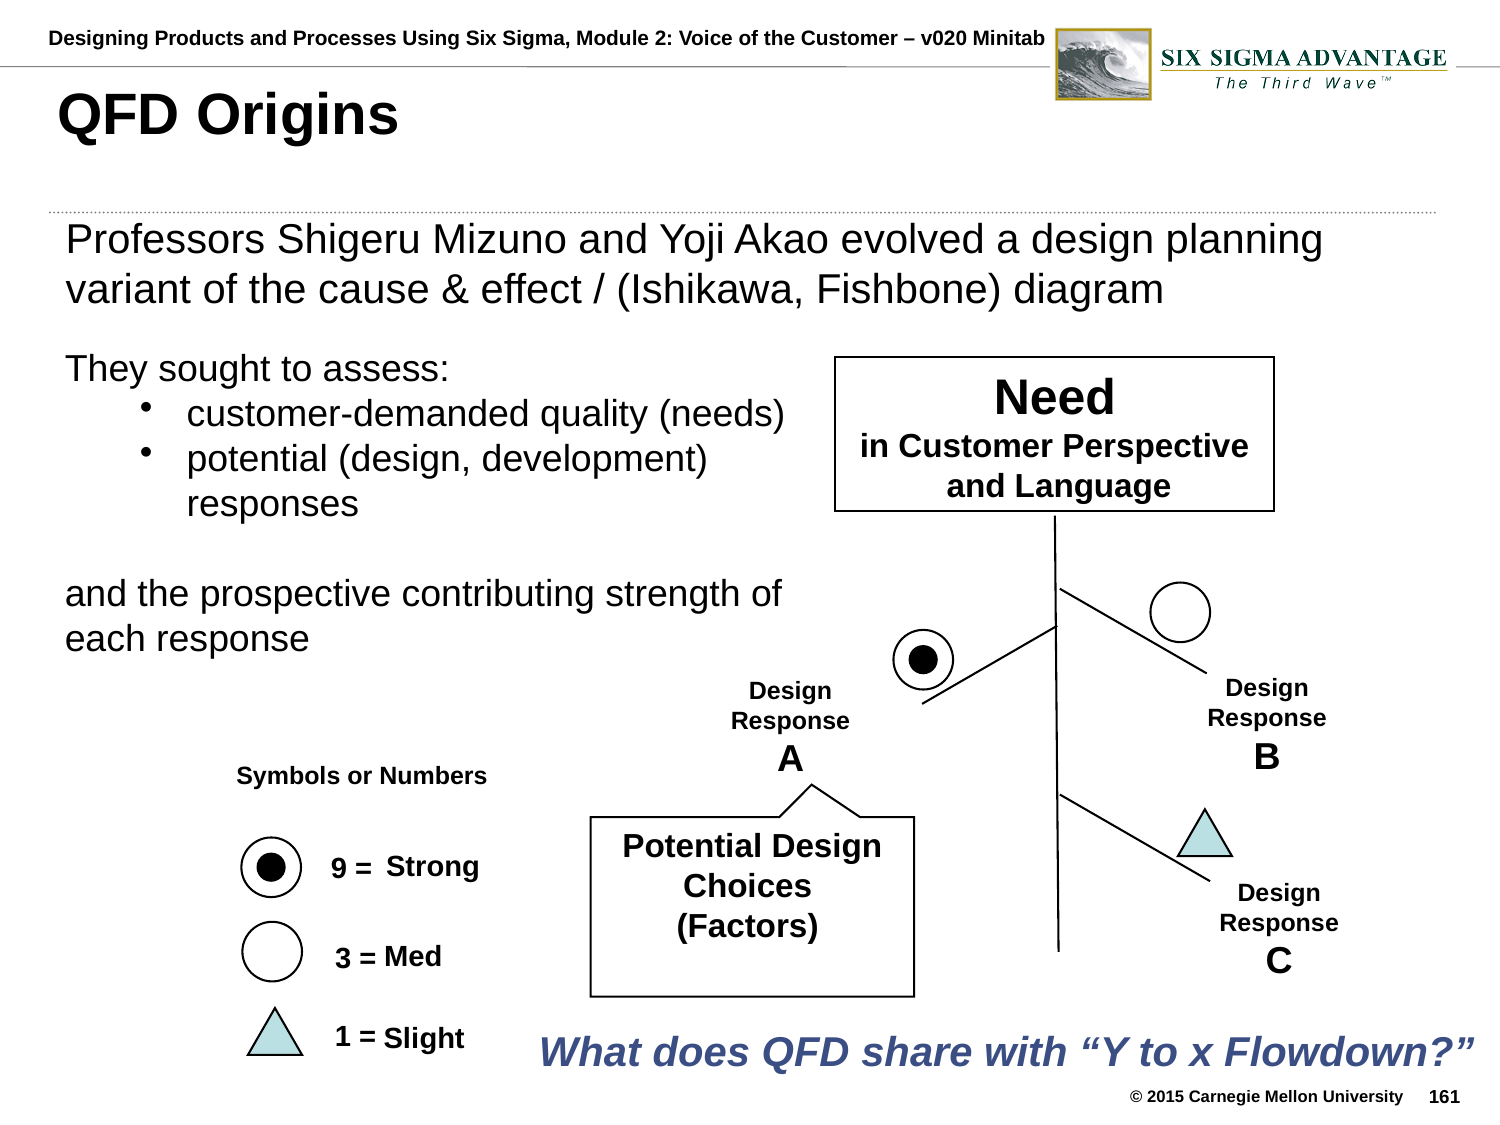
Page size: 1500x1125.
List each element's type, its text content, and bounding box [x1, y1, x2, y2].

text_box Strong [362, 840, 504, 890]
text_box 1 = [320, 1010, 472, 1061]
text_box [241, 837, 302, 898]
text_box [1177, 809, 1233, 857]
text_box Potential Design Choices (Factors) [590, 784, 915, 997]
title QFD Origins [42, 82, 1438, 154]
text_box Slight [368, 1011, 521, 1062]
text_box [1150, 582, 1211, 643]
text_box Need in Customer Perspective and Language [834, 356, 1275, 512]
text_box 3 = [320, 931, 472, 982]
text_box Design Response C [1170, 868, 1388, 989]
text_box [242, 921, 303, 982]
text_box They sought to assess: customer-demanded quality (needs) potential (design, development) responses and the prospective contributing strength of each response [50, 336, 828, 667]
text_box Design Response B [1158, 664, 1376, 785]
text_box [247, 1008, 303, 1055]
picture [1049, 24, 1456, 104]
text_box Symbols or Numbers [194, 752, 530, 797]
text_box Design Response A [681, 666, 900, 787]
text_box Professors Shigeru Mizuno and Yoji Akao evolved a design planning variant of the cause & effect / (Ishikawa, Fishbone) diagram [50, 204, 1455, 320]
text_box 9 = [308, 842, 403, 892]
text_box What does QFD share with “Y to x Flowdown?” [514, 1017, 1500, 1082]
text_box Med [337, 929, 489, 980]
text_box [893, 629, 954, 690]
